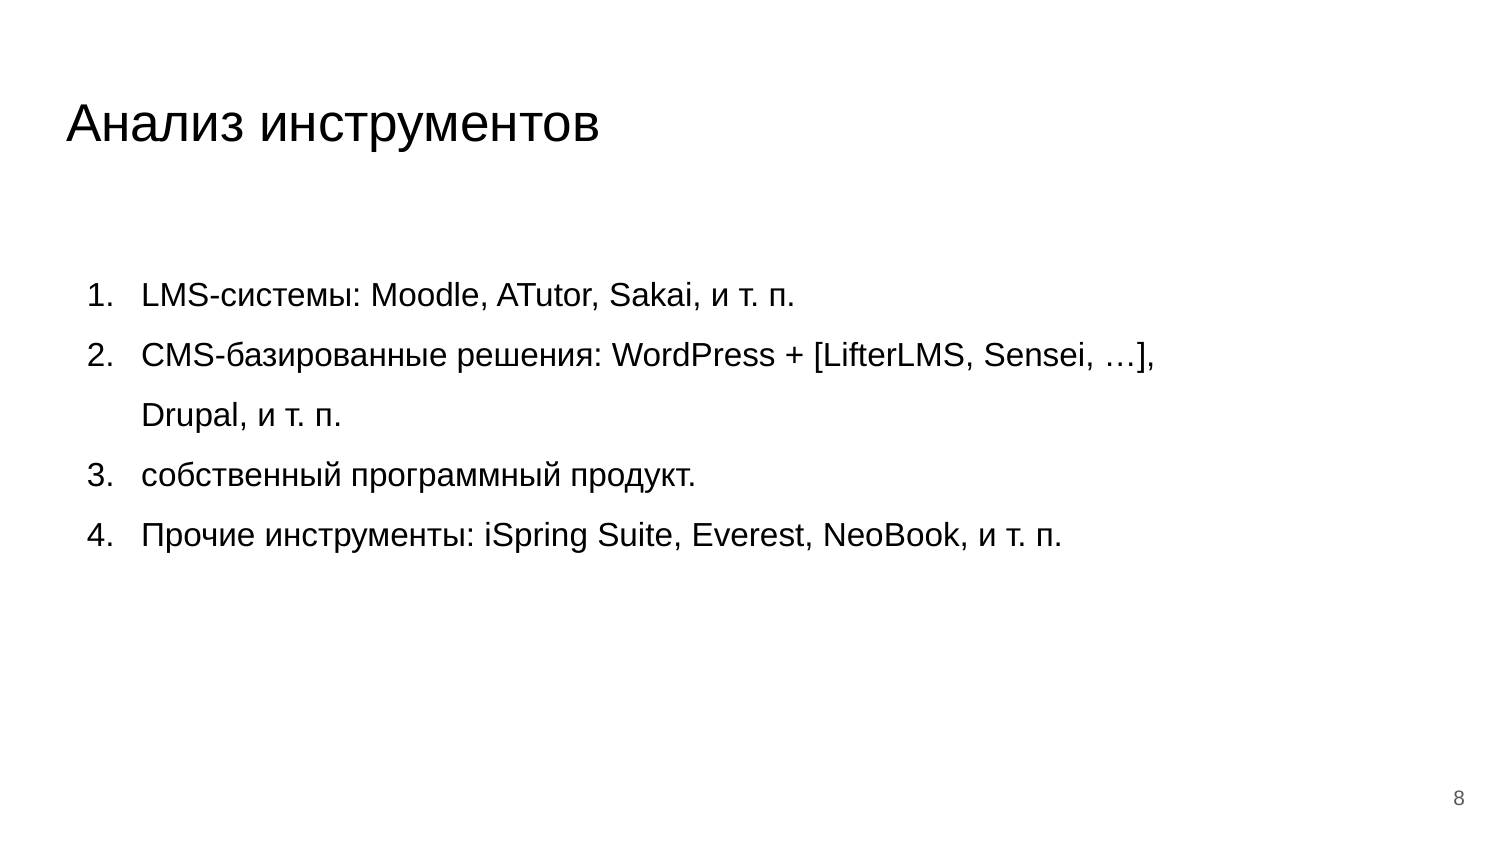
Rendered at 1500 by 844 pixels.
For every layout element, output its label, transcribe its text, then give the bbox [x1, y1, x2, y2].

slide_number ‹#› [1389, 764, 1480, 830]
title Анализ инструментов [51, 72, 1449, 167]
text_box LMS-системы: Moodle, ATutor, Sakai, и т. п. CMS-базированные решения: WordPress + [LifterLMS, Sensei, …], Drupal, и т. п. собственный программный продукт. Прочие инструменты: iSpring Suite, Everest, NeoBook, и т. п. [51, 238, 1250, 568]
